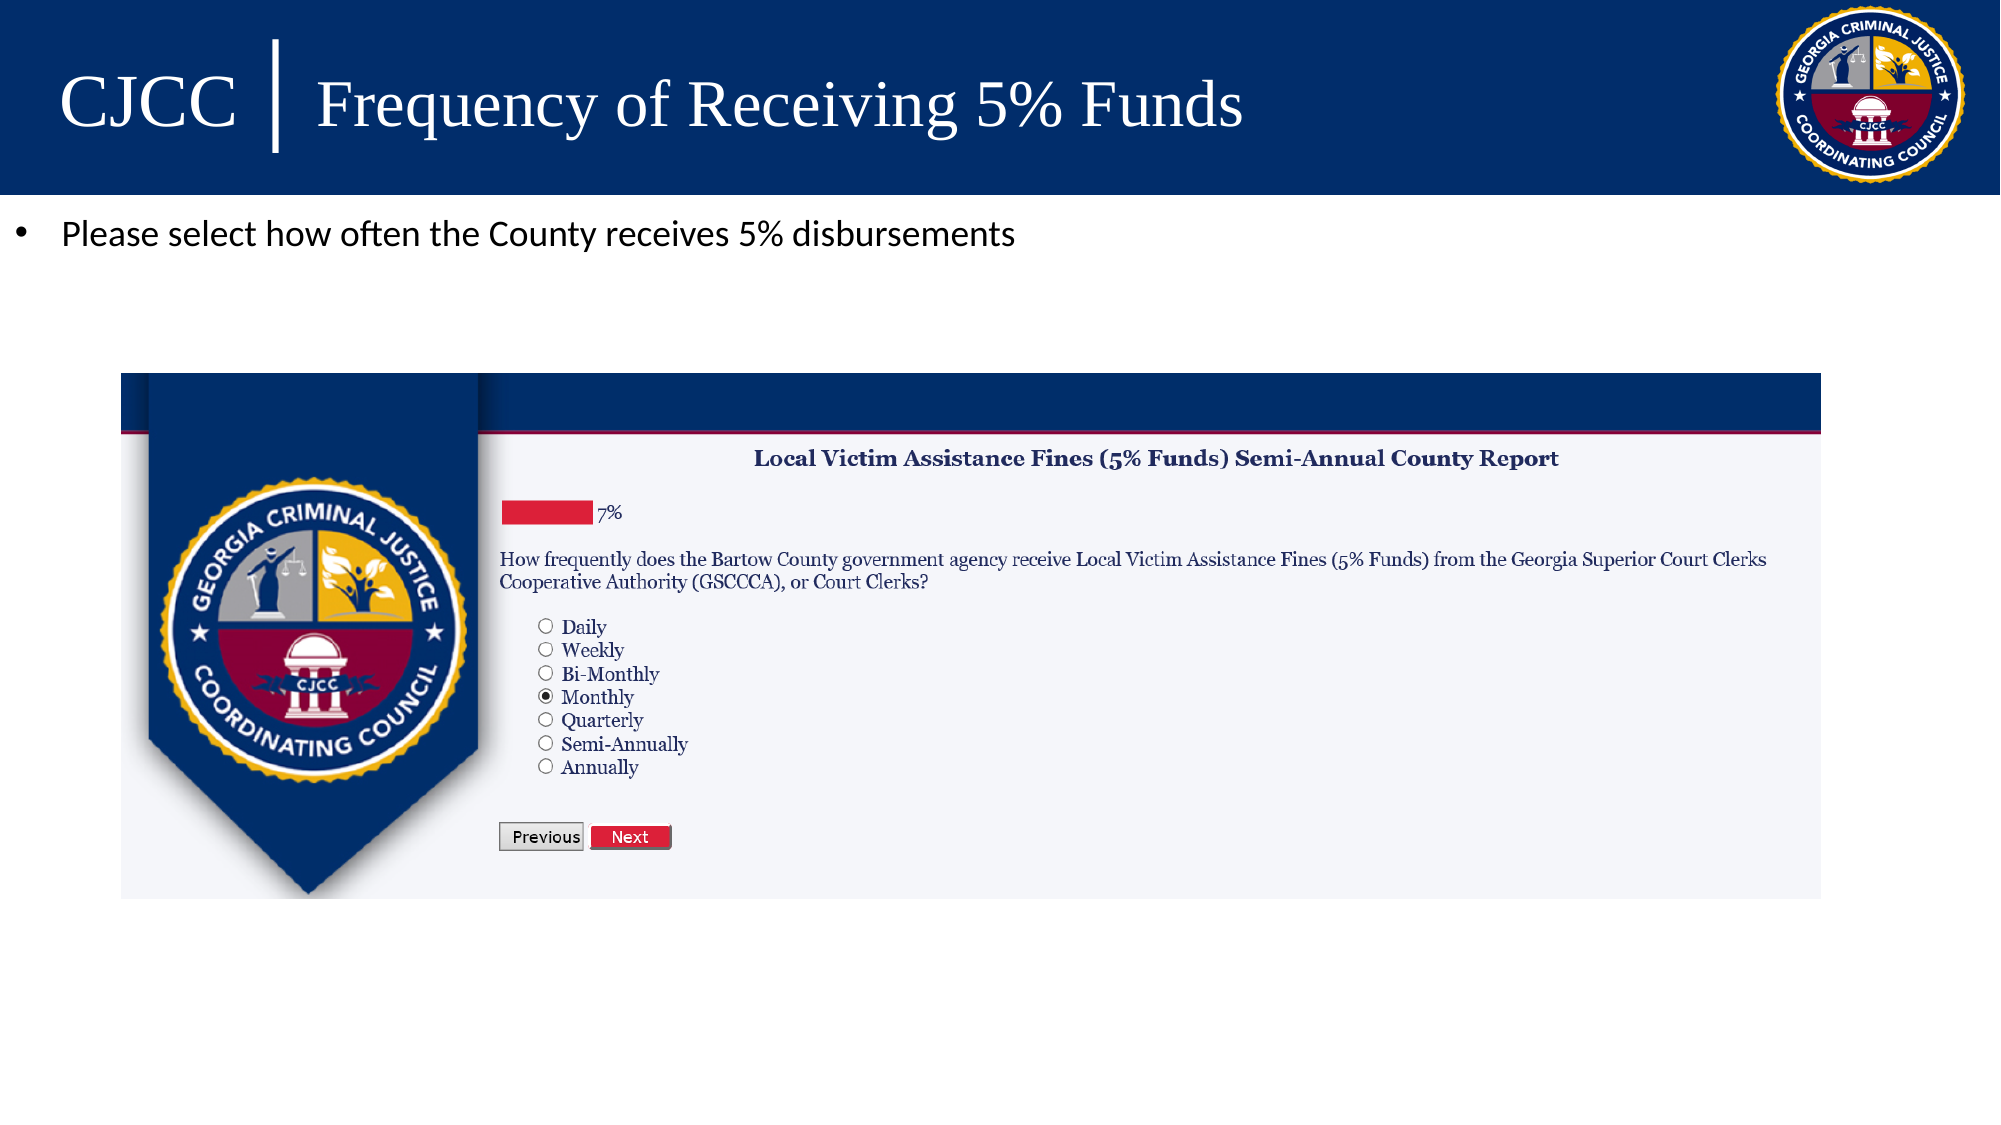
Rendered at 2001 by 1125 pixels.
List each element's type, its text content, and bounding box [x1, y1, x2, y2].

picture [1740, 0, 2000, 195]
text_box CJCC | Frequency of Receiving 5% Funds [44, 0, 1740, 194]
picture [121, 373, 1821, 899]
text_box [0, 0, 1740, 195]
text_box Please select how often the County receives 5% disbursements [0, 201, 1856, 262]
